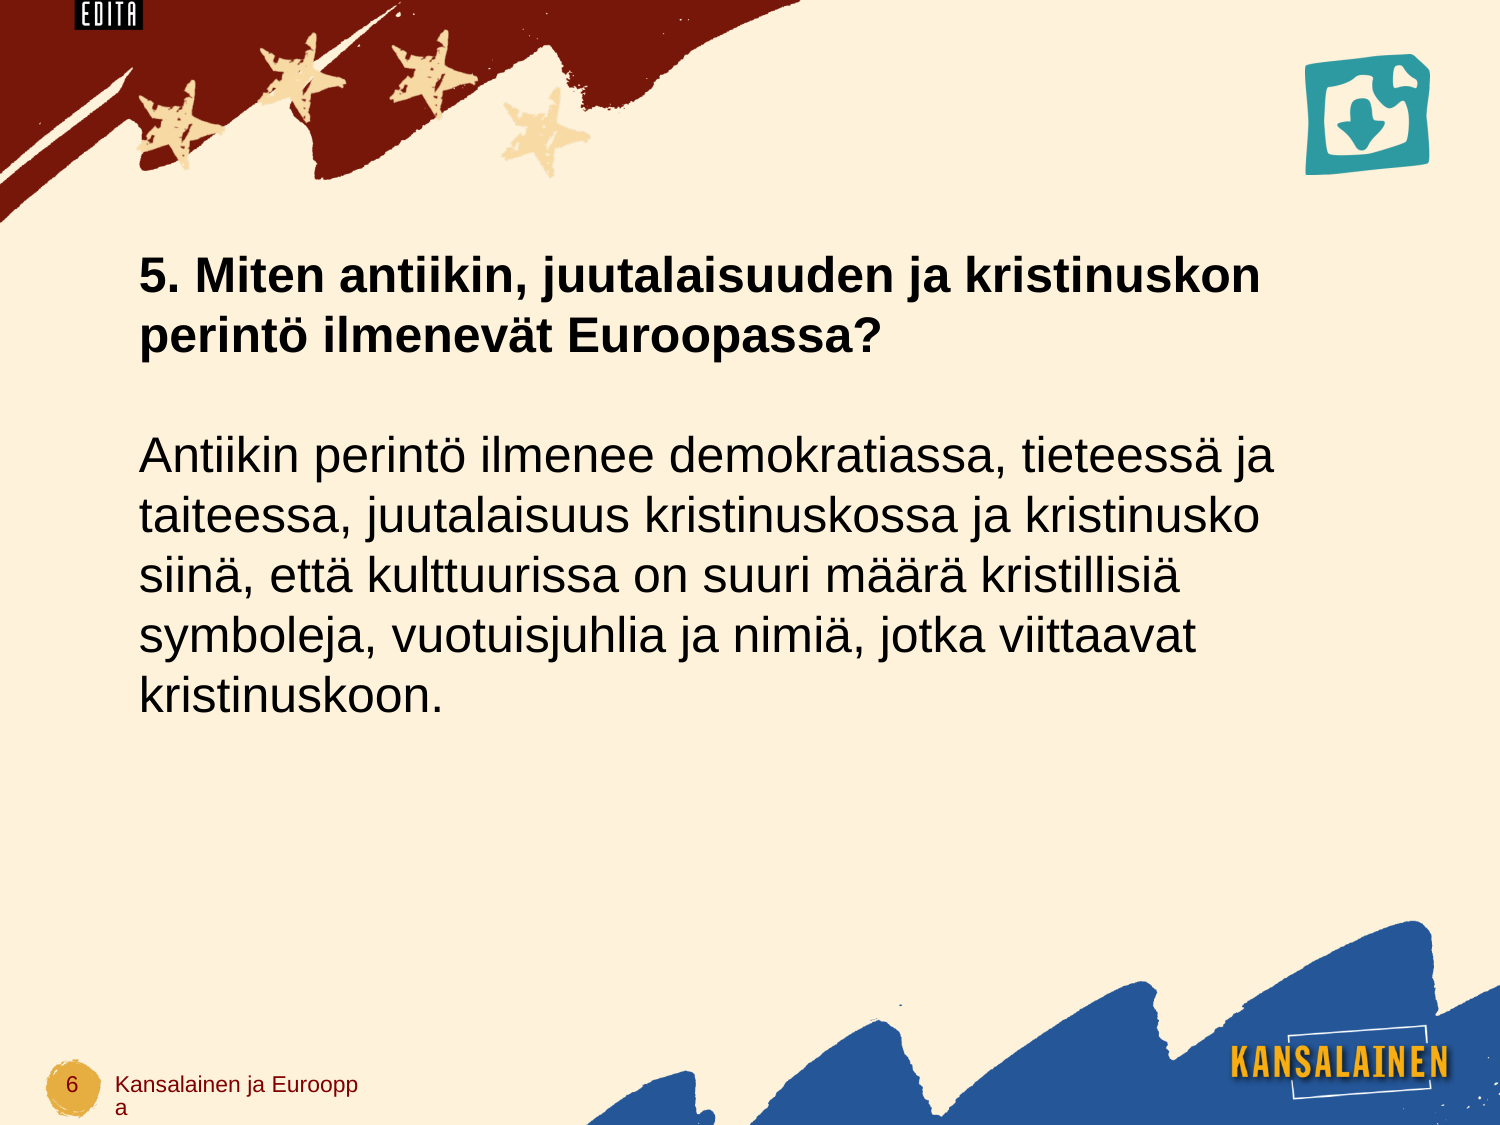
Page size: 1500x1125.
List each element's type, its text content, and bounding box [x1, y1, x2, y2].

text_box 5. Miten antiikin, juutalaisuuden ja kristinuskon perintö ilmenevät Euroopassa? Antiikin perintö ilmenee demokratiassa, tieteessä ja taiteessa, juutalaisuus kristinuskossa ja kristinusko siinä, että kulttuurissa on suuri määrä kristillisiä symboleja, vuotuisjuhlia ja nimiä, jotka viittaavat kristinuskoon. [123, 234, 1388, 730]
picture [0, 0, 1500, 1125]
slide_number 6 [37, 1062, 99, 1125]
footer Kansalainen ja Eurooppa [99, 1062, 376, 1125]
